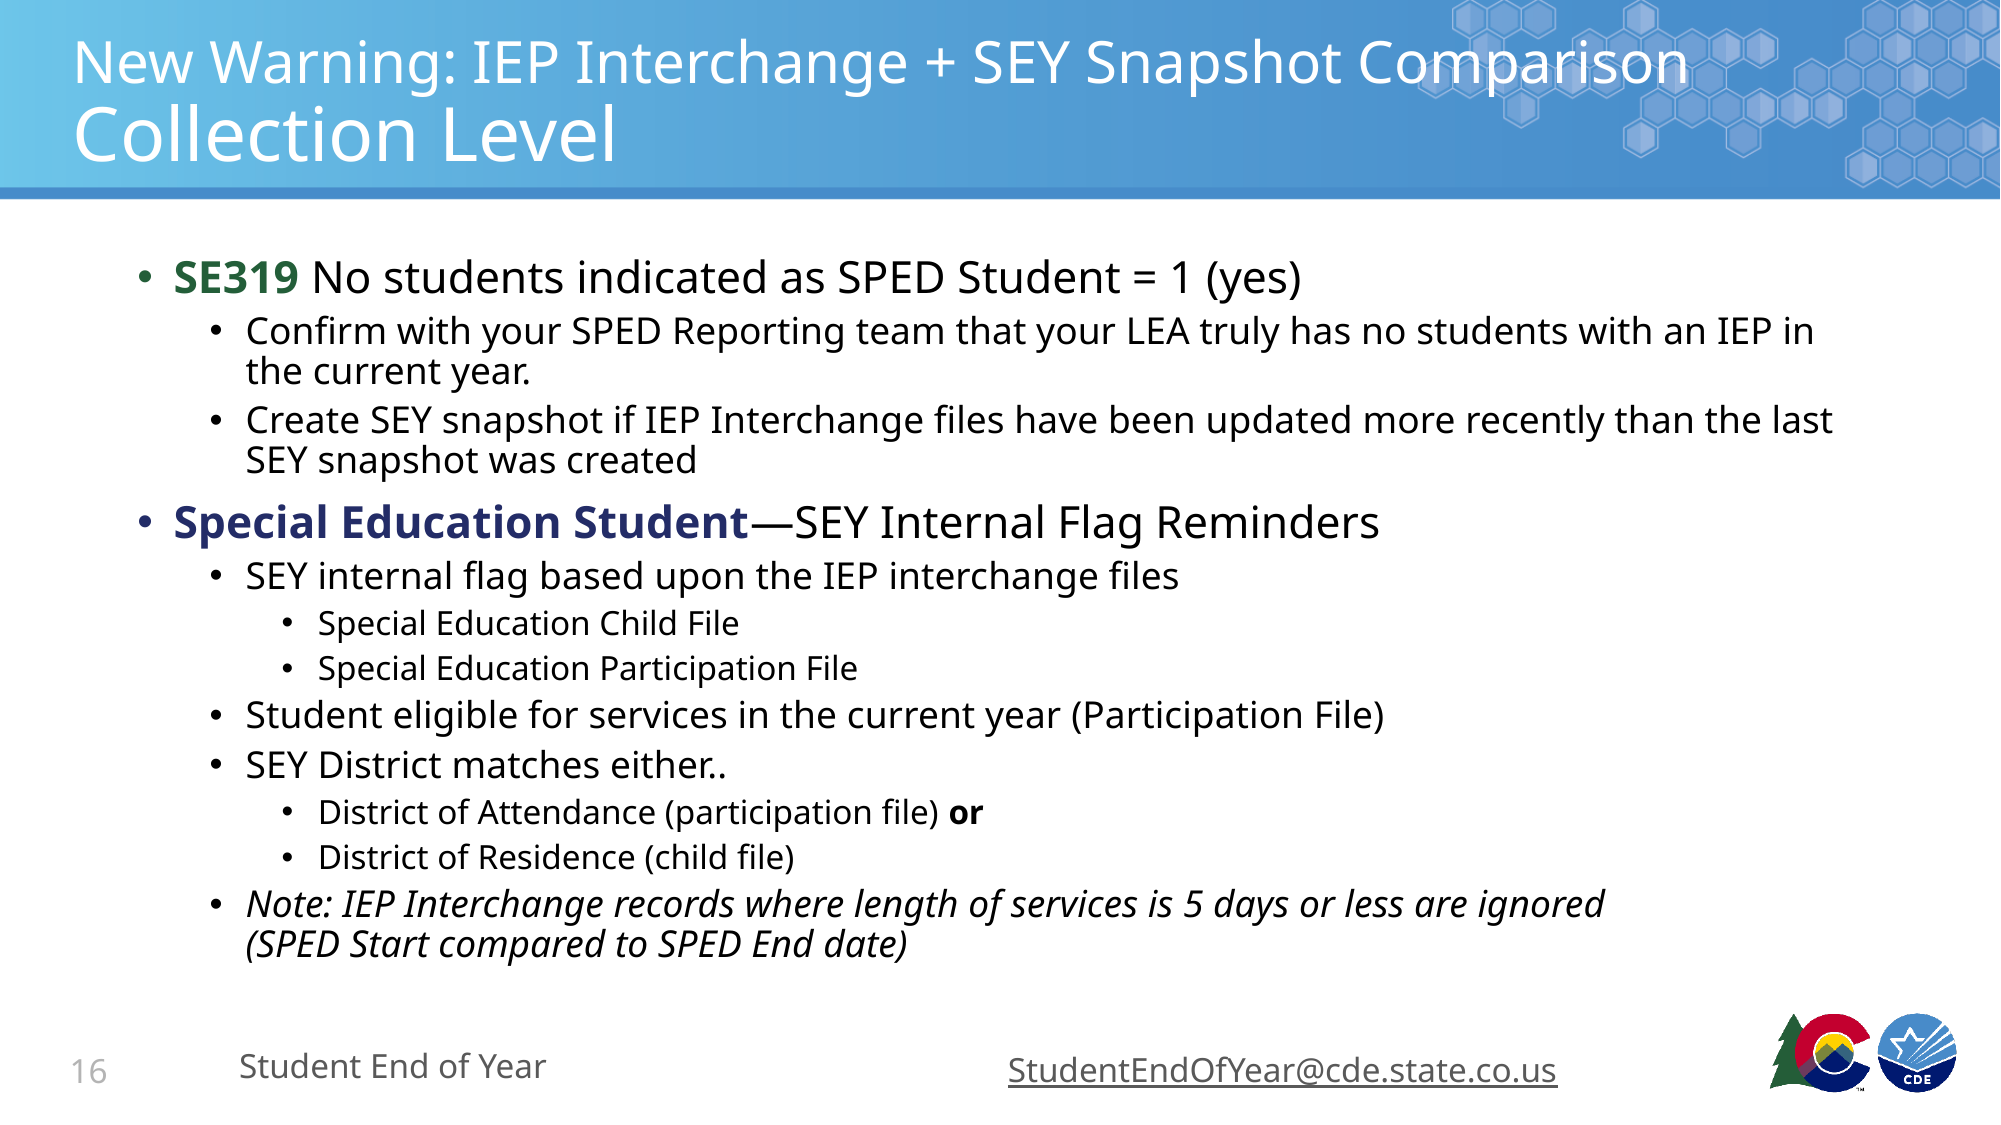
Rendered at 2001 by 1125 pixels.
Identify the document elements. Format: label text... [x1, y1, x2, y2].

title New Warning: IEP Interchange + SEY Snapshot Comparison Collection Level [72, 33, 1769, 182]
list SE319 No students indicated as SPED Student = 1 (yes) Confirm with your SPED Reporting team that your LEA truly has no students with an IEP in the current year. Create SEY snapshot if IEP Interchange files have been updated more recently than the last SEY snapshot was created Special Education Student—SEY Internal Flag Reminders SEY internal flag based upon the IEP interchange files Special Education Child File Special Education Participation File Student eligible for services in the current year (Participation File) SEY District matches either.. District of Attendance (participation file) or District of Residence (child file) Note: IEP Interchange records where length of services is 5 days or less are ignored (SPED Start compared to SPED End date) [137, 254, 1863, 969]
list Student End of Year [224, 1042, 960, 1103]
list StudentEndOfYear@cde.state.co.us [992, 1042, 1714, 1103]
picture [0, 0, 2000, 200]
slide_number 16 [54, 1042, 191, 1103]
picture [1768, 1012, 1957, 1093]
